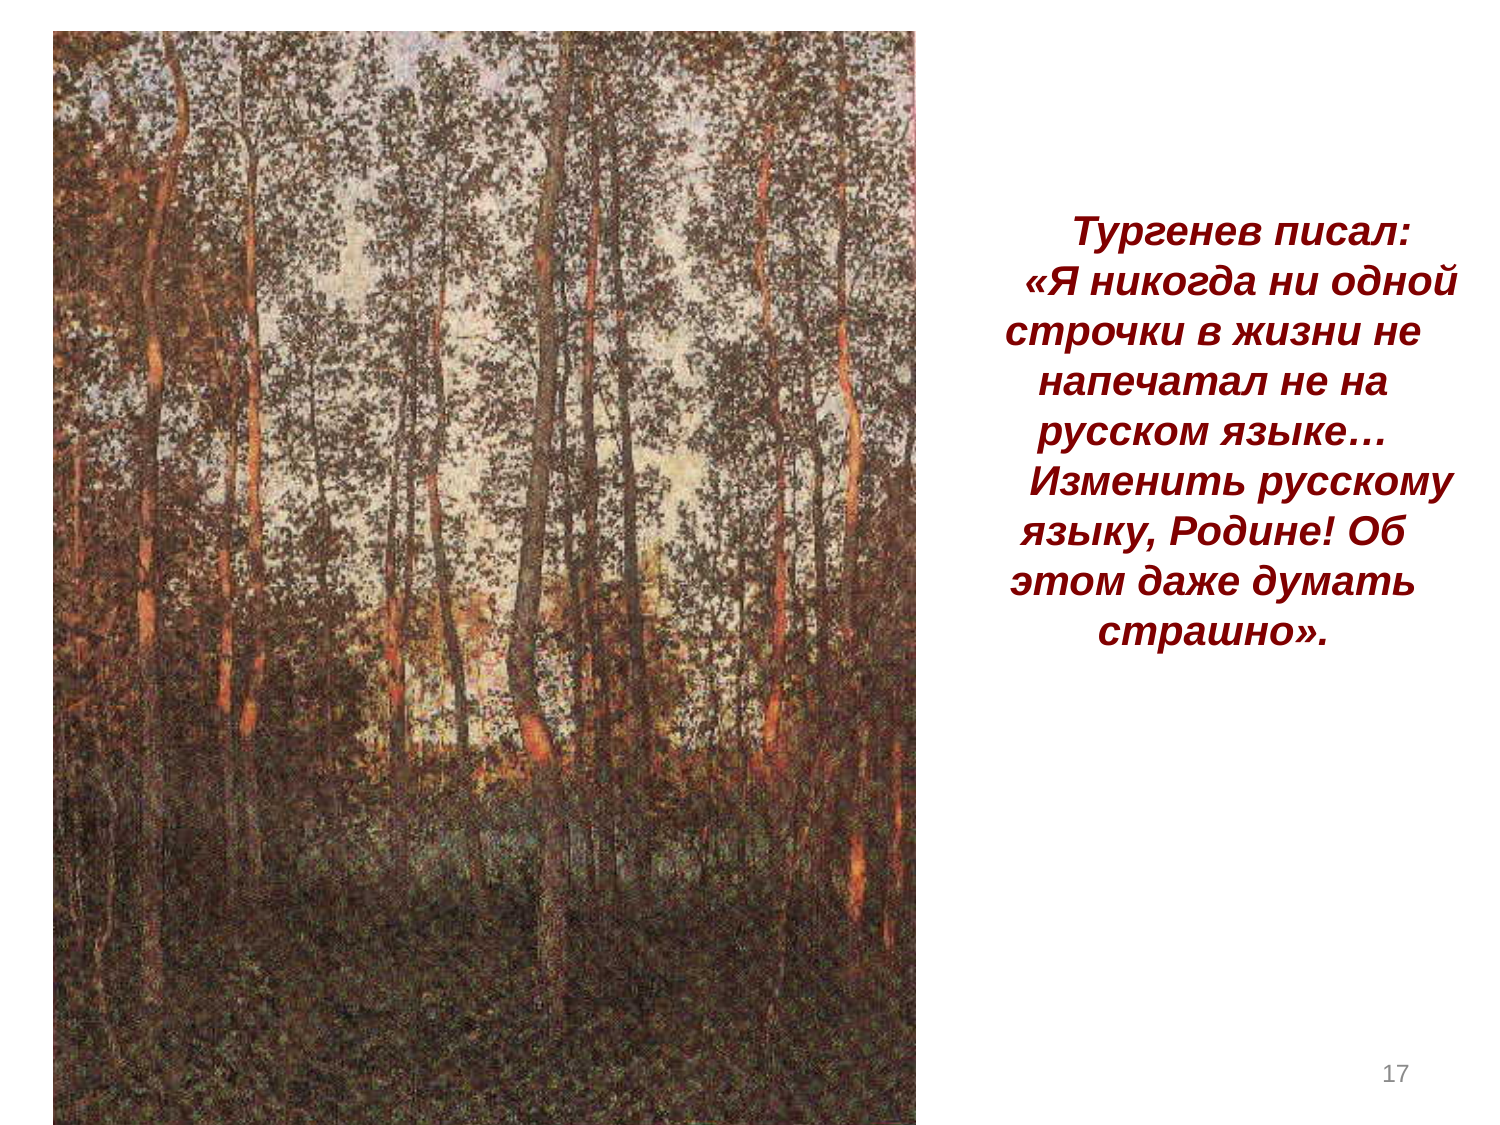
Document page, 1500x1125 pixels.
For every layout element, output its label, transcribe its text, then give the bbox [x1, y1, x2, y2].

picture [52, 30, 917, 1125]
slide_number 17 [1074, 1042, 1425, 1103]
text_box Тургенев писал: «Я никогда ни одной строчки в жизни не напечатал не на русском языке… Изменить русскому языку, Родине! Об этом даже думать страшно». [950, 196, 1477, 662]
